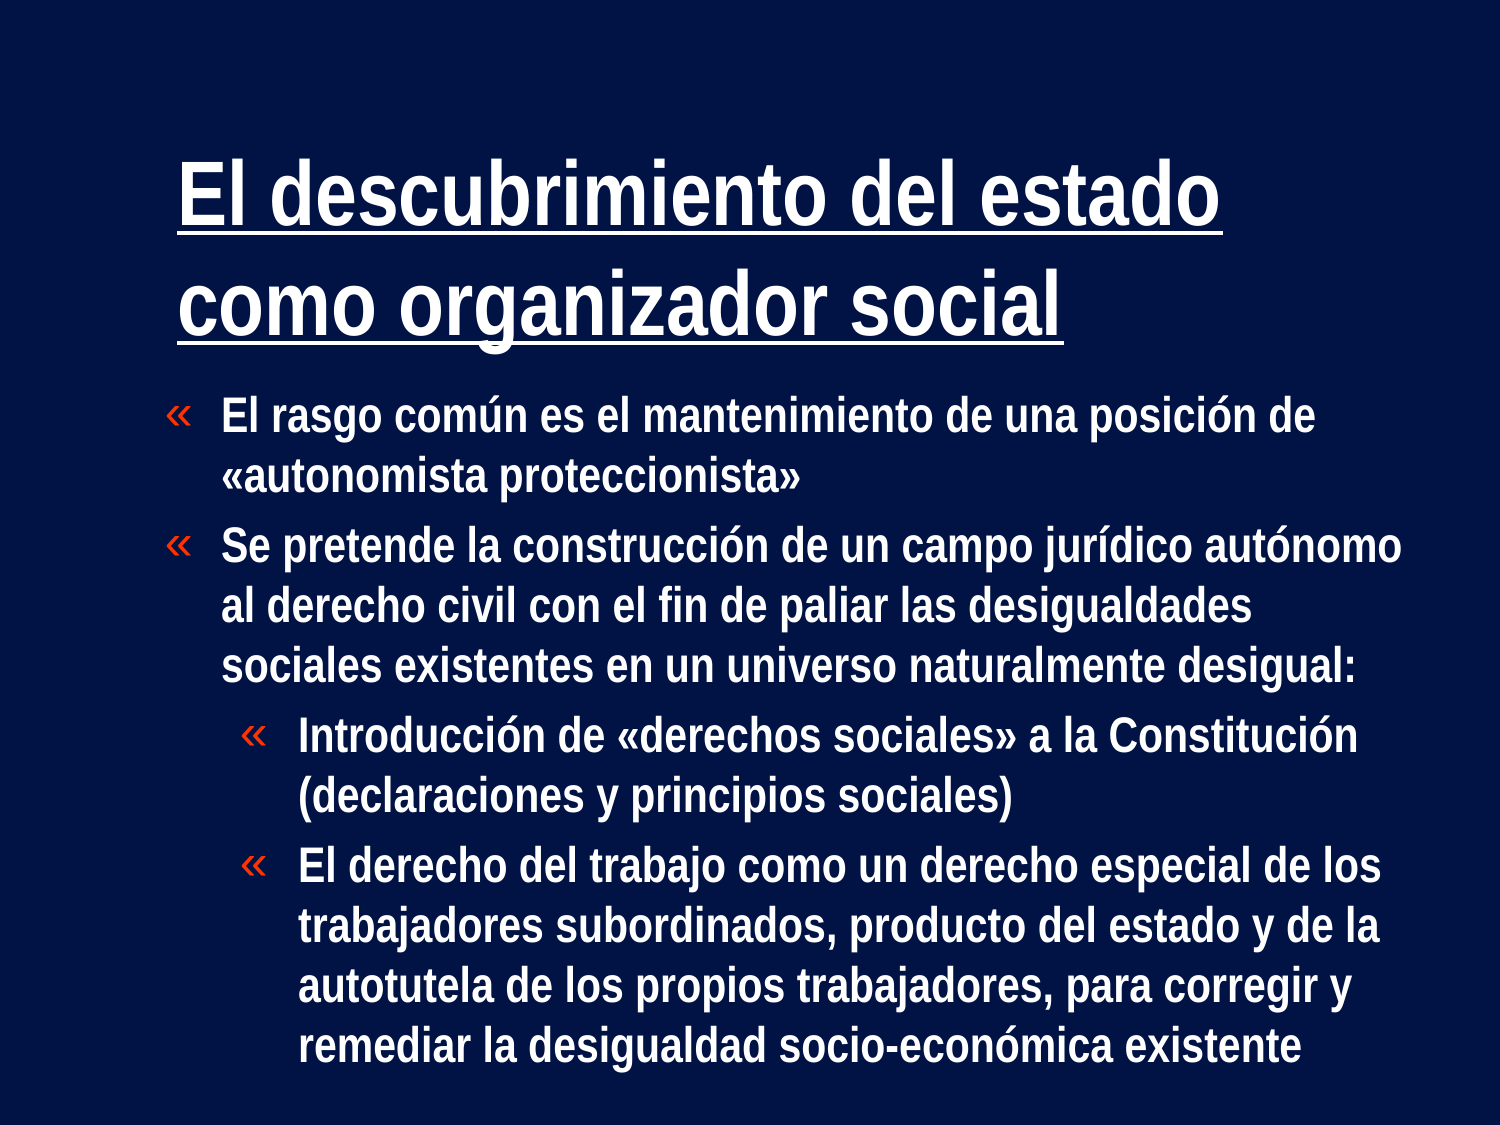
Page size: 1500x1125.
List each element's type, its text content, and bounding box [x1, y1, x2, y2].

list El rasgo común es el mantenimiento de una posición de «autonomista proteccionista» Se pretende la construcción de un campo jurídico autónomo al derecho civil con el fin de paliar las desigualdades sociales existentes en un universo naturalmente desigual: Introducción de «derechos sociales» a la Constitución (declaraciones y principios sociales) El derecho del trabajo como un derecho especial de los trabajadores subordinados, producto del estado y de la autotutela de los propios trabajadores, para corregir y remediar la desigualdad socio-económica existente [150, 375, 1431, 1075]
title El descubrimiento del estado como organizador social [162, 149, 1388, 338]
